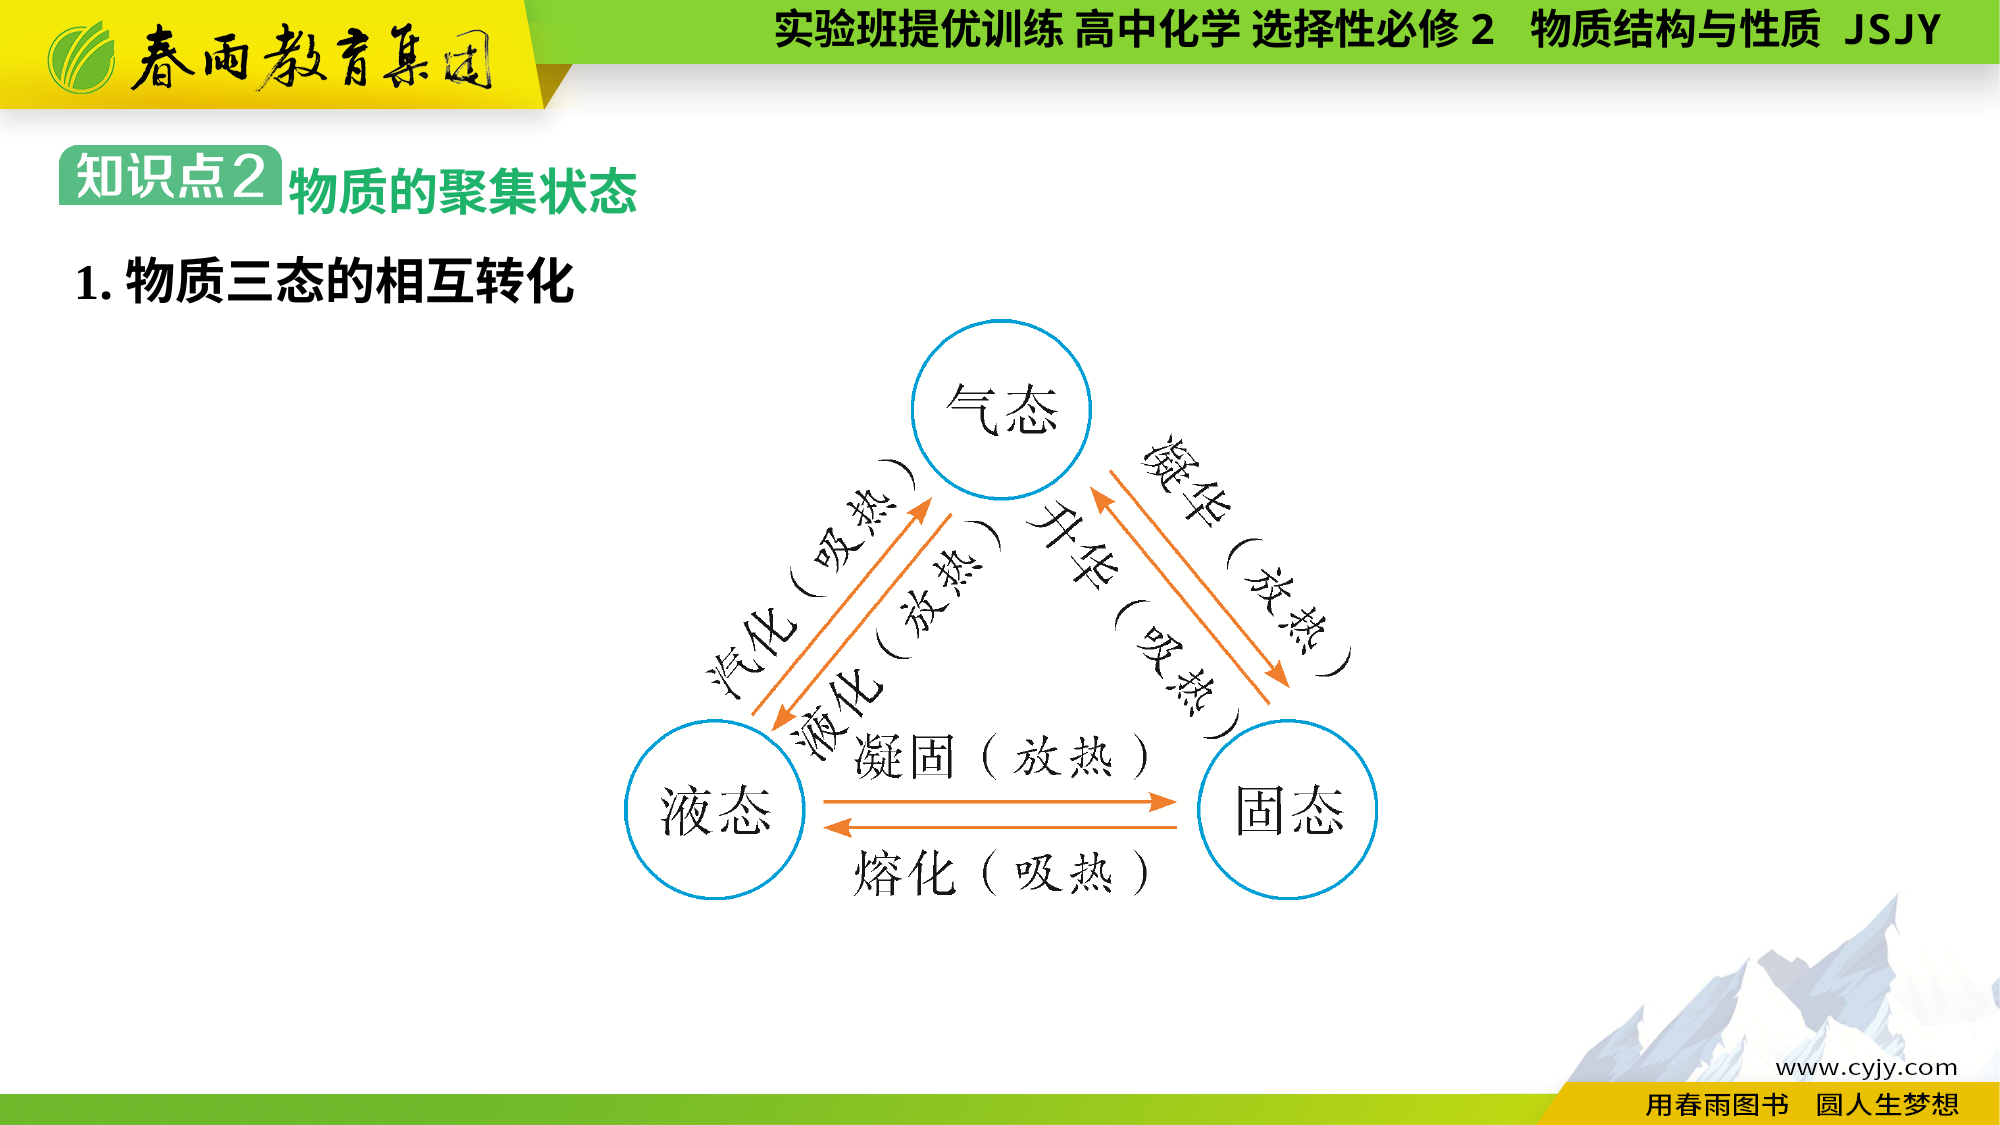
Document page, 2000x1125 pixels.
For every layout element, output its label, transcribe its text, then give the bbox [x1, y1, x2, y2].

list 物质的聚集状态 1.物质三态的相互转化 [59, 122, 1944, 320]
picture [0, 0, 2000, 1125]
